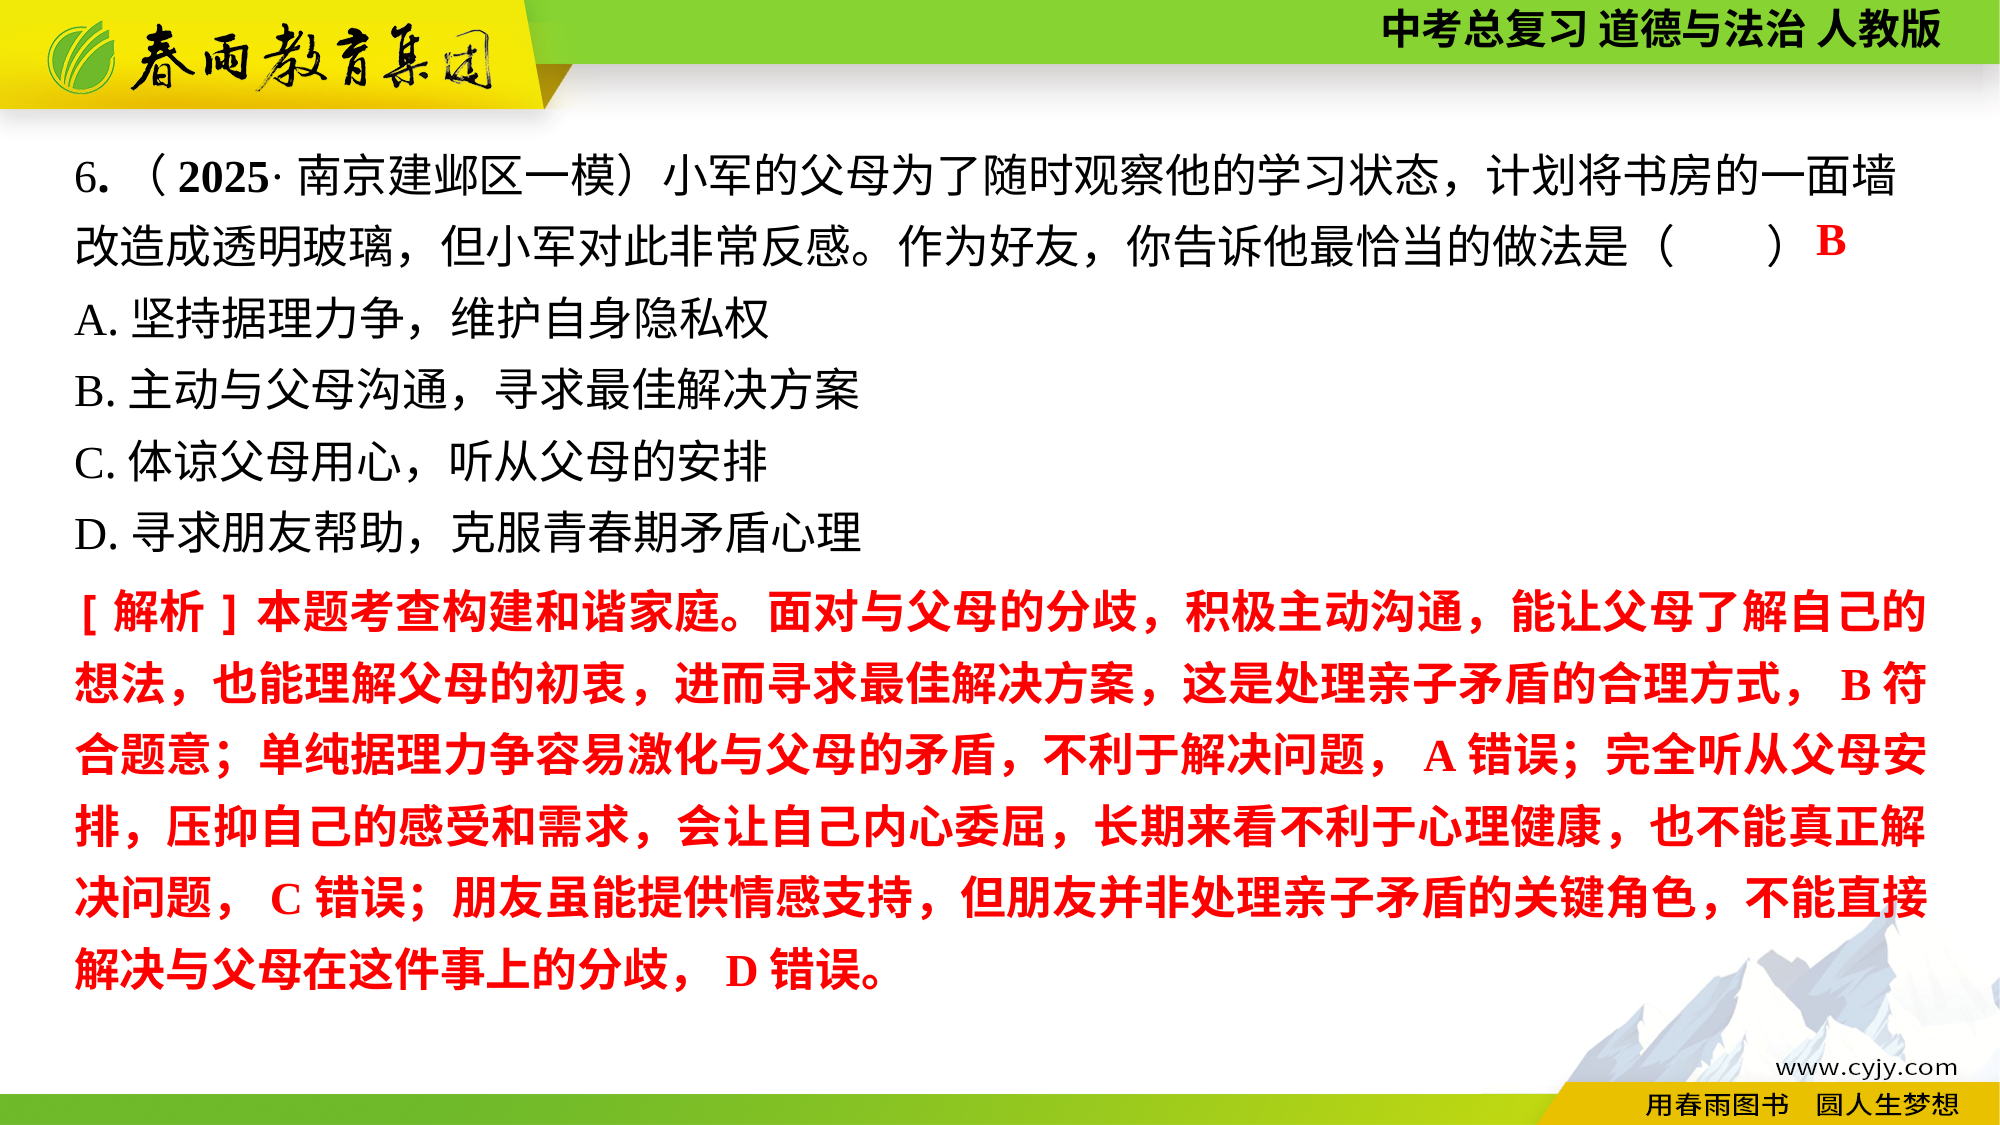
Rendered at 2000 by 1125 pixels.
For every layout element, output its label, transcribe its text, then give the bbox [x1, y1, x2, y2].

picture [0, 0, 2000, 1125]
list 6.（2025·南京建邺区一模）小军的父母为了随时观察他的学习状态，计划将书房的一面墙改造成透明玻璃，但小军对此非常反感。作为好友，你告诉他最恰当的做法是（ ） A.坚持据理力争，维护自身隐私权 B.主动与父母沟通，寻求最佳解决方案 C.体谅父母用心，听从父母的安排 D.寻求朋友帮助，克服青春期矛盾心理 [59, 122, 1944, 558]
text_box [解析]本题考查构建和谐家庭。面对与父母的分歧，积极主动沟通，能让父母了解自己的想法，也能理解父母的初衷，进而寻求最佳解决方案，这是处理亲子矛盾的合理方式，B符合题意；单纯据理力争容易激化与父母的矛盾，不利于解决问题，A错误；完全听从父母安排，压抑自己的感受和需求，会让自己内心委屈，长期来看不利于心理健康，也不能真正解决问题，C错误；朋友虽能提供情感支持，但朋友并非处理亲子矛盾的关键角色，不能直接解决与父母在这件事上的分歧，D错误。 [59, 558, 1944, 1003]
text_box B [1801, 201, 1862, 272]
